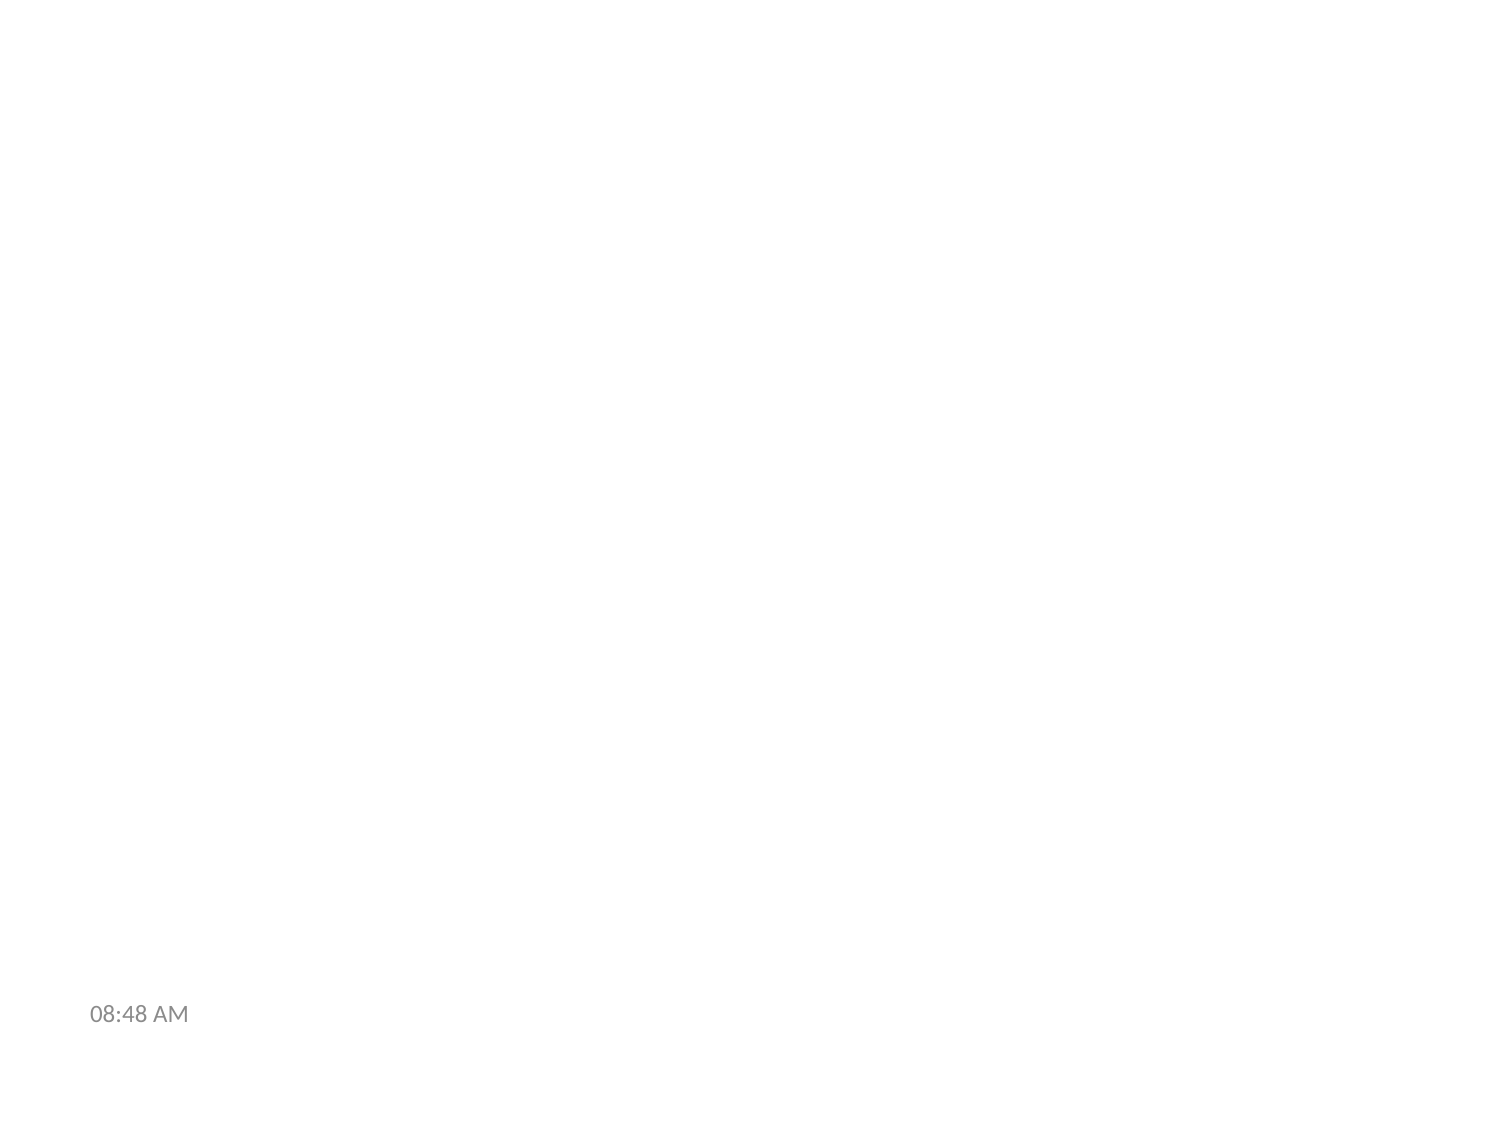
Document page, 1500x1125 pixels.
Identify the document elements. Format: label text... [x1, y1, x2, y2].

text_box 3:35 PM [75, 982, 425, 1043]
